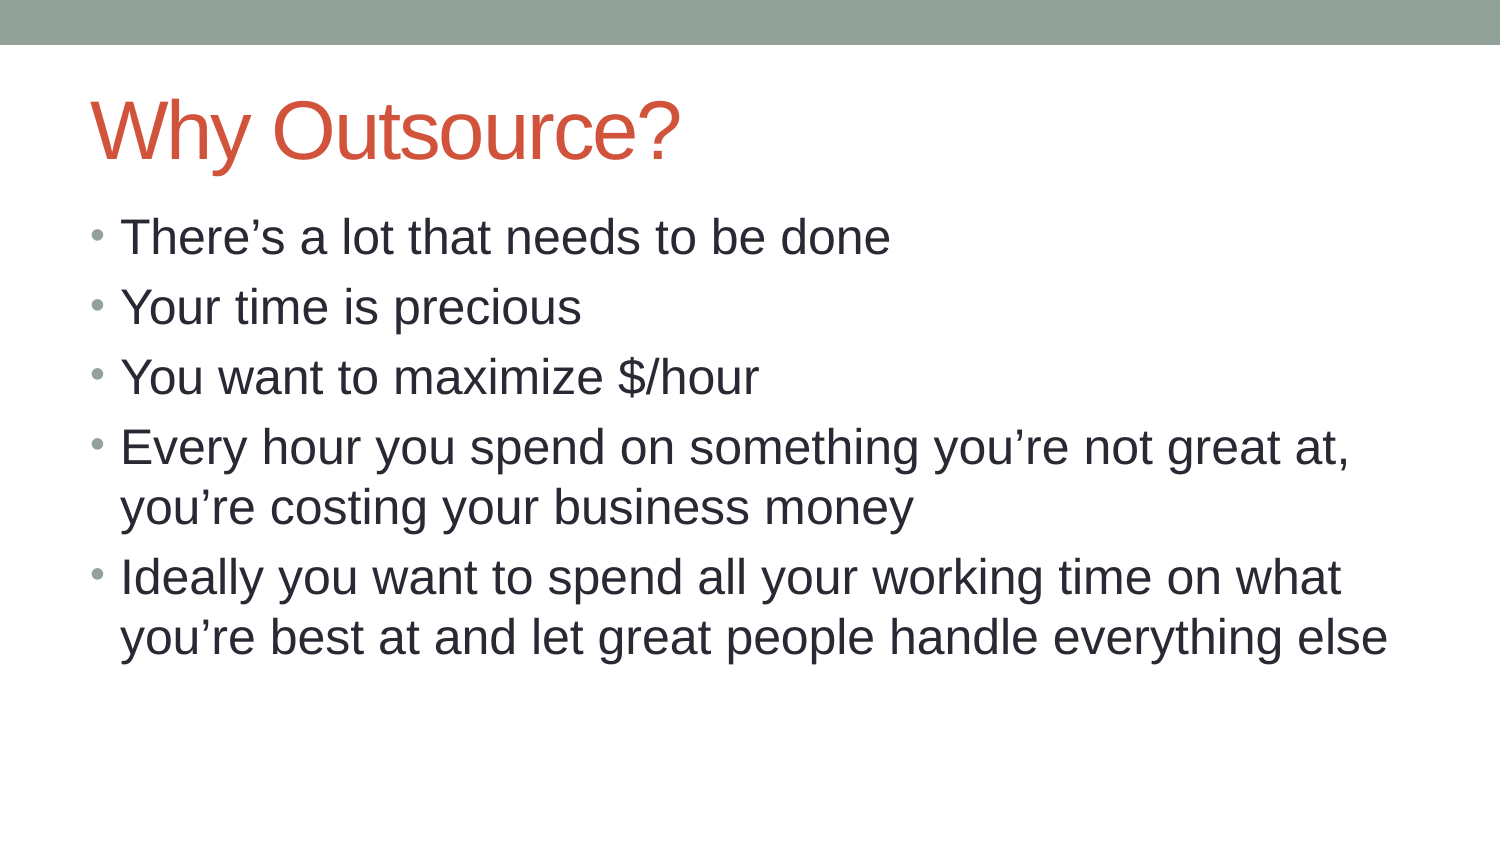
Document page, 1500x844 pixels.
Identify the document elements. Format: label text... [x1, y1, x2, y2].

title Why Outsource? [75, 65, 1425, 188]
list There’s a lot that needs to be done Your time is precious You want to maximize $/hour Every hour you spend on something you’re not great at, you’re costing your business money Ideally you want to spend all your working time on what you’re best at and let great people handle everything else [75, 196, 1425, 797]
